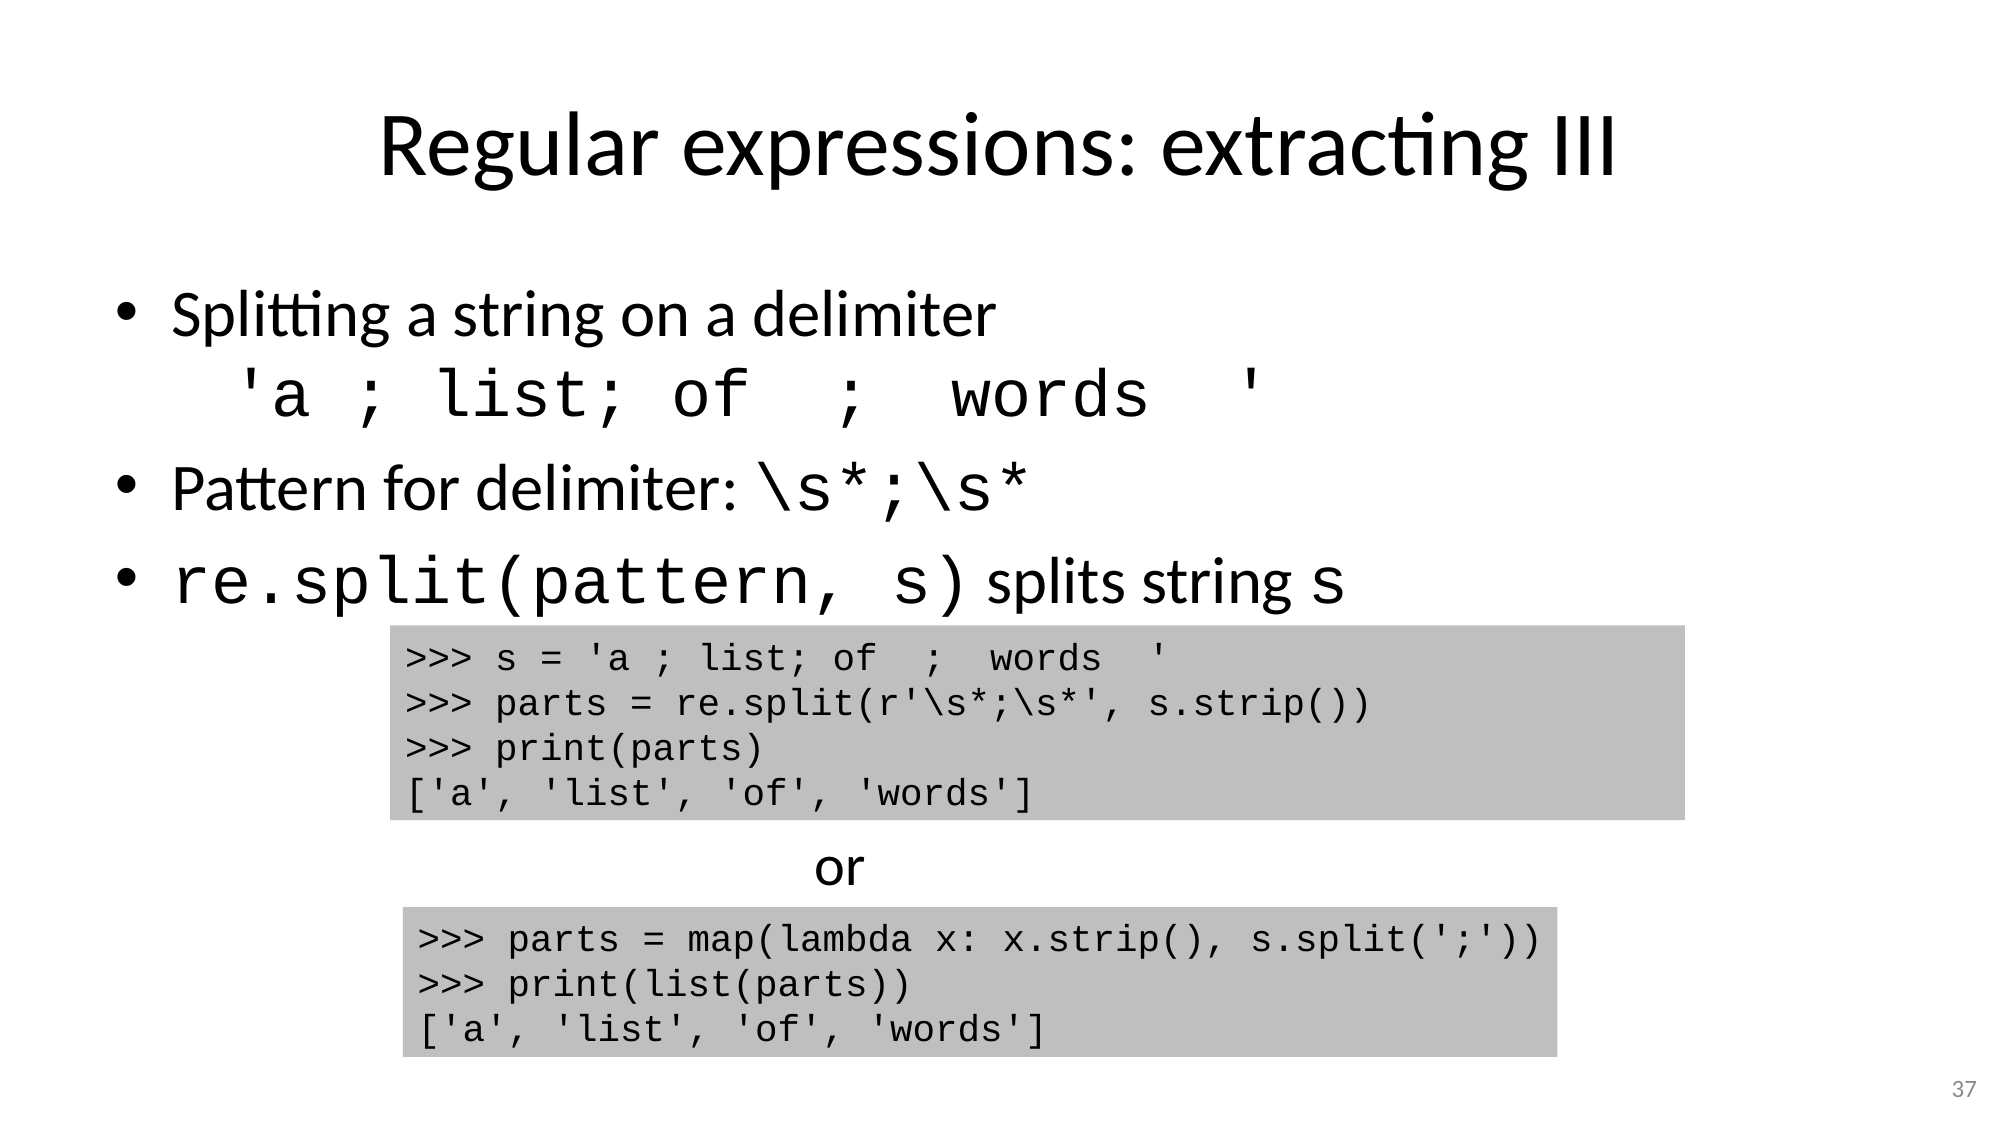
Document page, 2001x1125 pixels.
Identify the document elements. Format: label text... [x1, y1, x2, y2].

title Regular expressions: extracting III [99, 45, 1900, 233]
list Splitting a string on a delimiter 'a ; list; of ; words ' Pattern for delimiter: \s*;\s* re.split(pattern, s) splits string s [99, 262, 1900, 1005]
slide_number 37 [1525, 1057, 1993, 1118]
text_box >>> s = 'a ; list; of ; words ' >>> parts = re.split(r'\s*;\s*', s.strip()) >>> print(parts) ['a', 'list', 'of', 'words'] [390, 625, 1685, 821]
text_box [388, 818, 1573, 1059]
